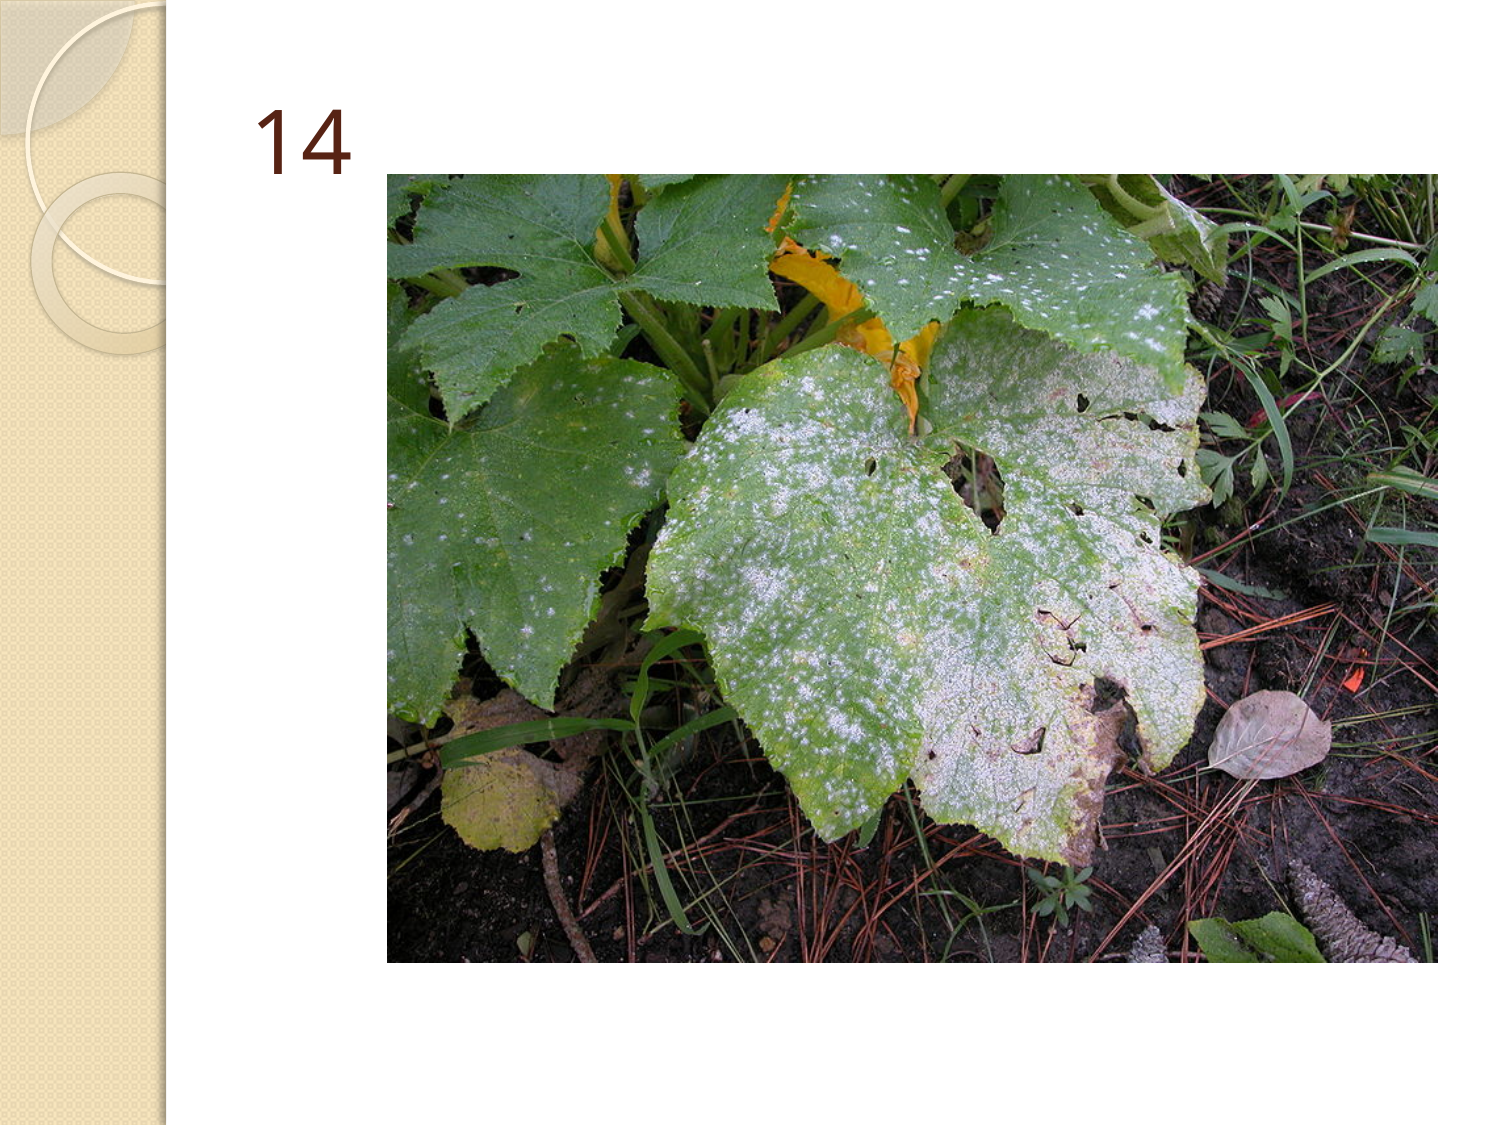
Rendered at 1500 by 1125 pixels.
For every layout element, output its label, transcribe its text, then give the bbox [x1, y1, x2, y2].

title 14 [235, 45, 1466, 233]
picture [387, 174, 1438, 963]
